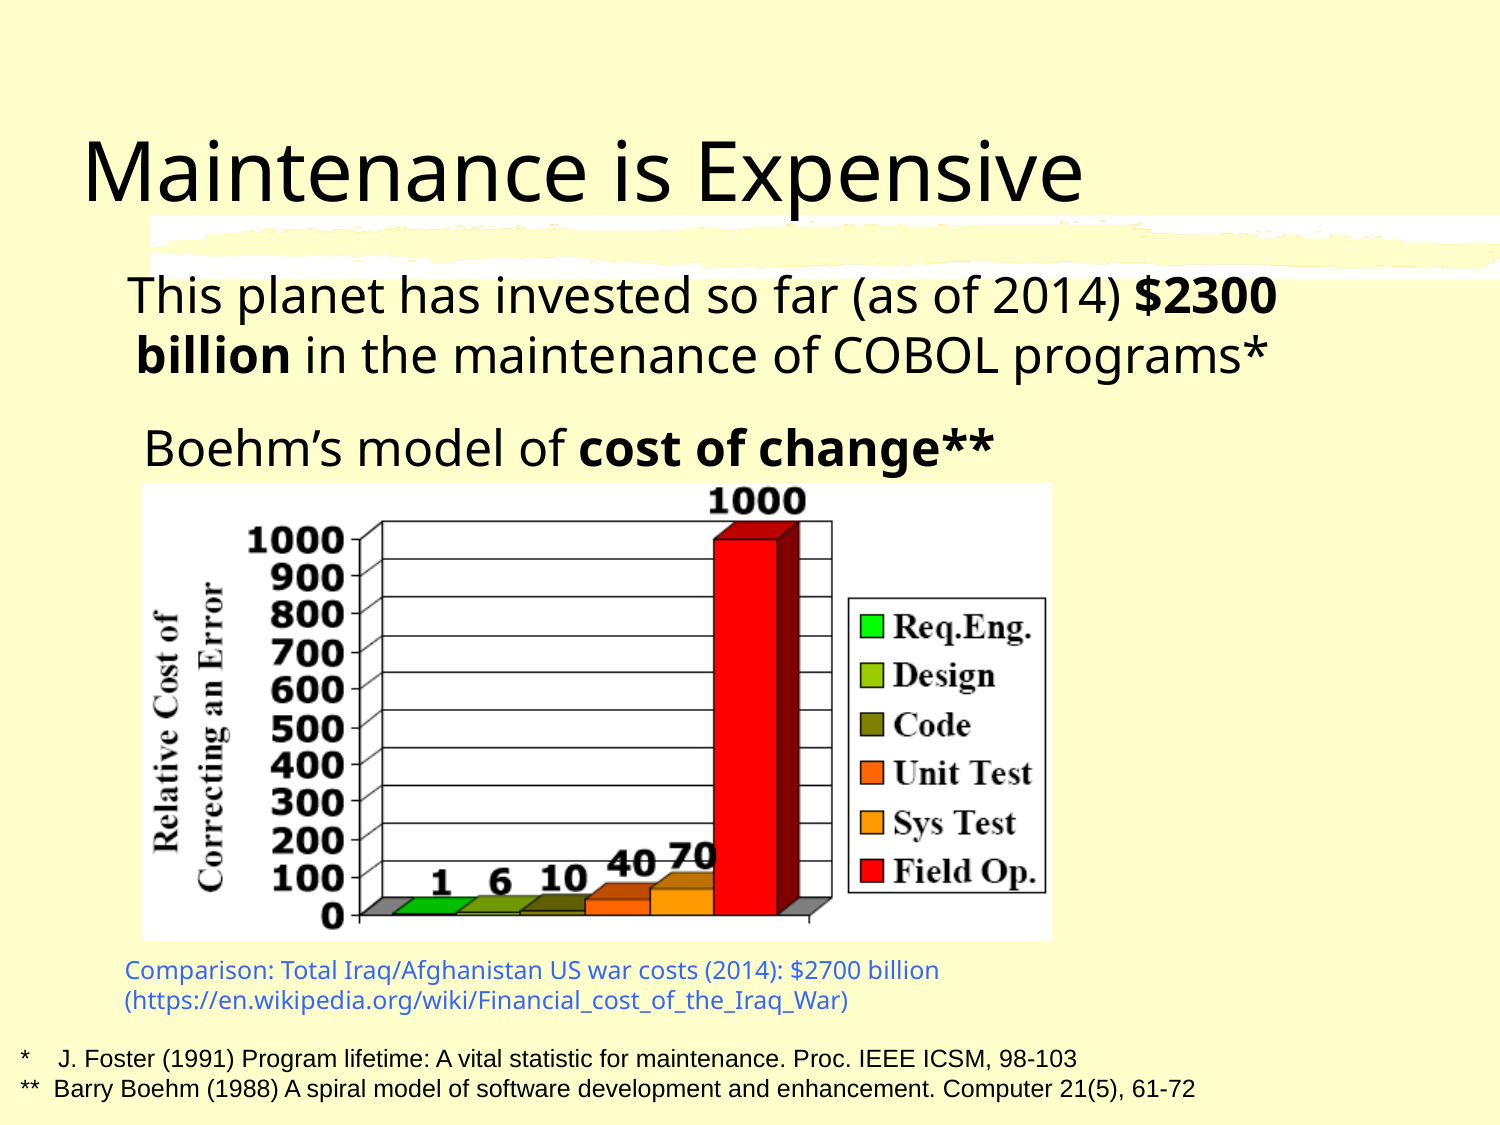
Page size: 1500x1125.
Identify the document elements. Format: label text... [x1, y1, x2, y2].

text_box Boehm’s model of cost of change** [128, 408, 1011, 484]
title Maintenance is Expensive [66, 37, 1342, 225]
text_box * J. Foster (1991) Program lifetime: A vital statistic for maintenance. Proc. IEEE ICSM, 98-103 ** Barry Boehm (1988) A spiral model of software development and enhancement. Computer 21(5), 61-72 [5, 1034, 1483, 1110]
picture [141, 483, 1052, 941]
list This planet has invested so far (as of 2014) $2300 billion in the maintenance of COBOL programs* [0, 256, 1341, 941]
text_box Comparison: Total Iraq/Afghanistan US war costs (2014): $2700 billion (https://en.wikipedia.org/wiki/Financial_cost_of_the_Iraq_War) [109, 947, 956, 1022]
